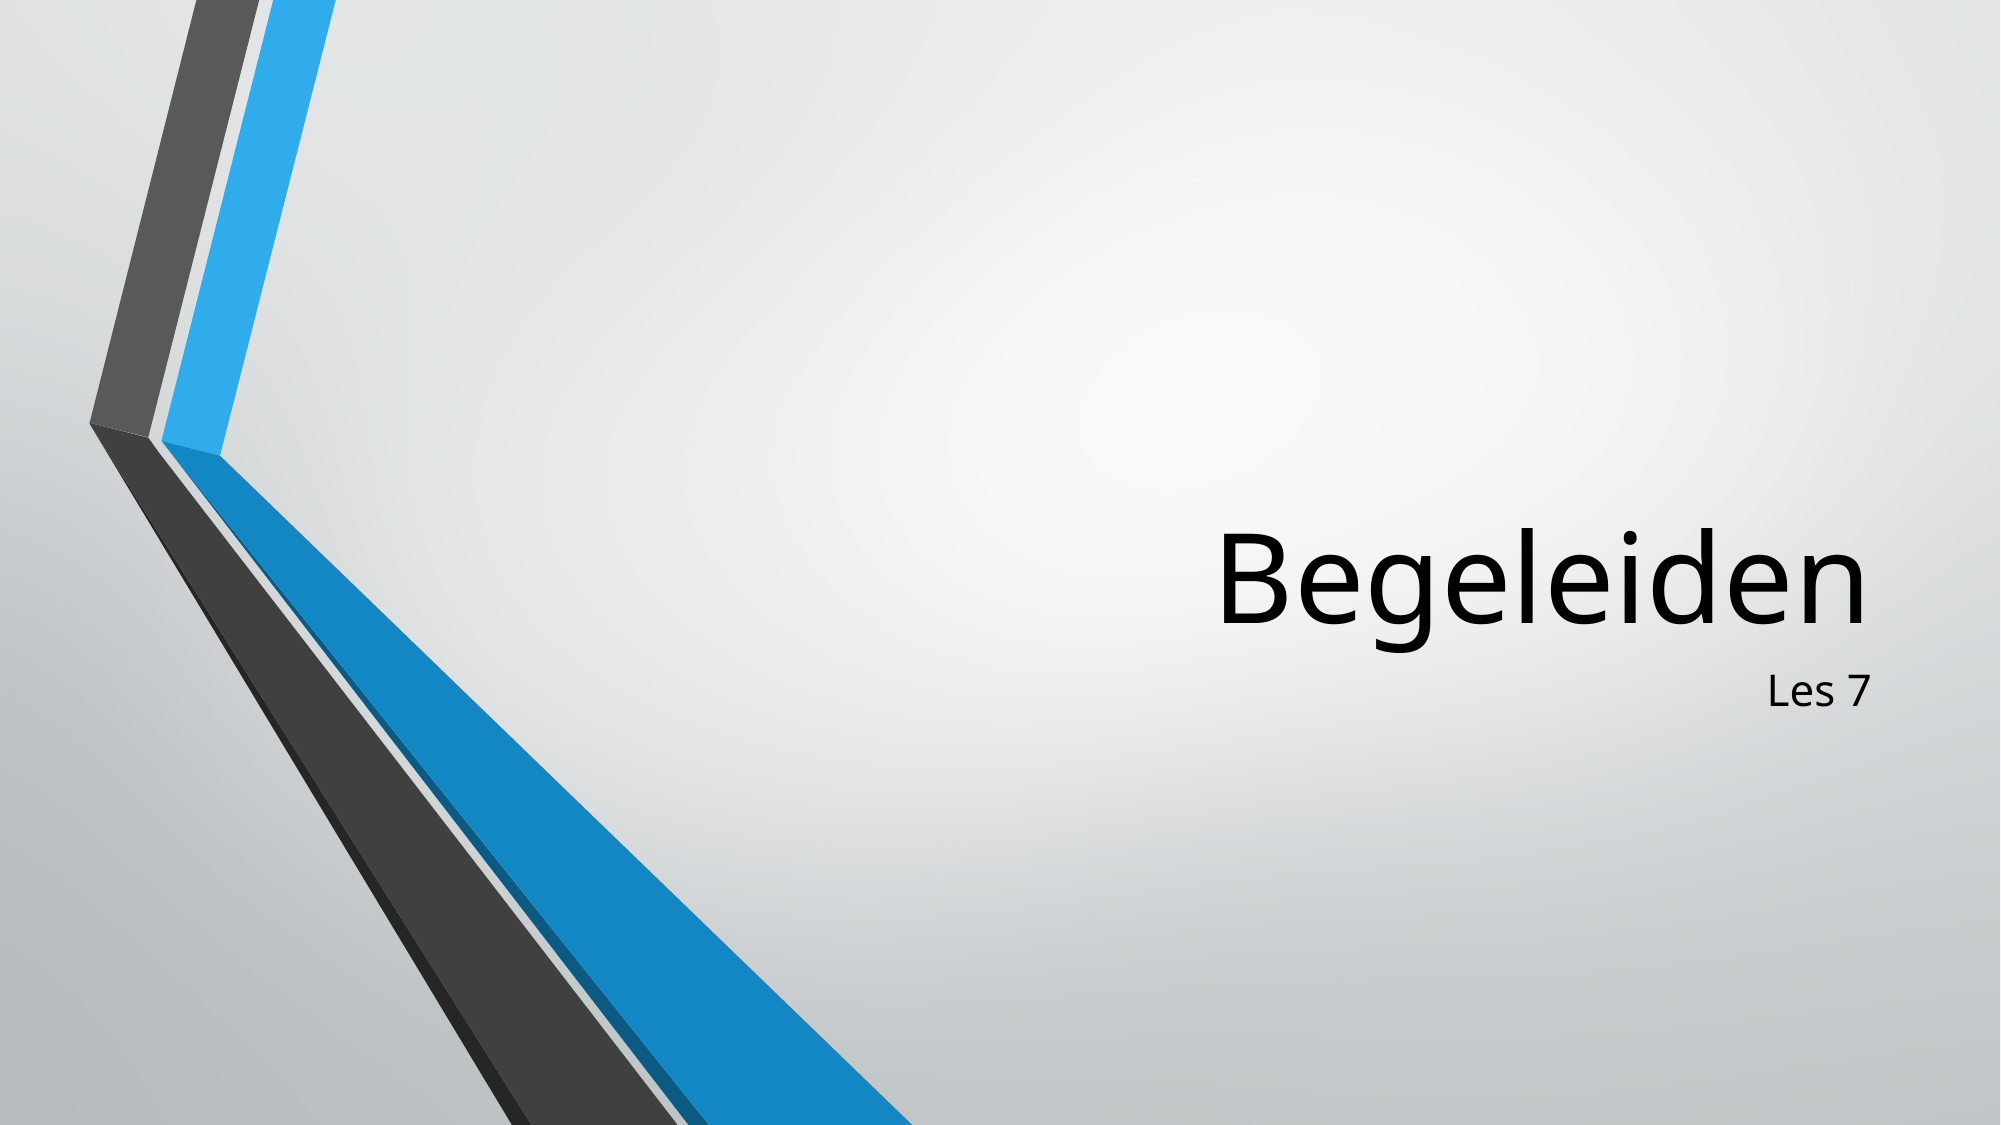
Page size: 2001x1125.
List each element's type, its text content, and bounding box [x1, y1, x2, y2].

title Begeleiden [480, 226, 1887, 656]
subtitle Les 7 [740, 655, 1887, 884]
